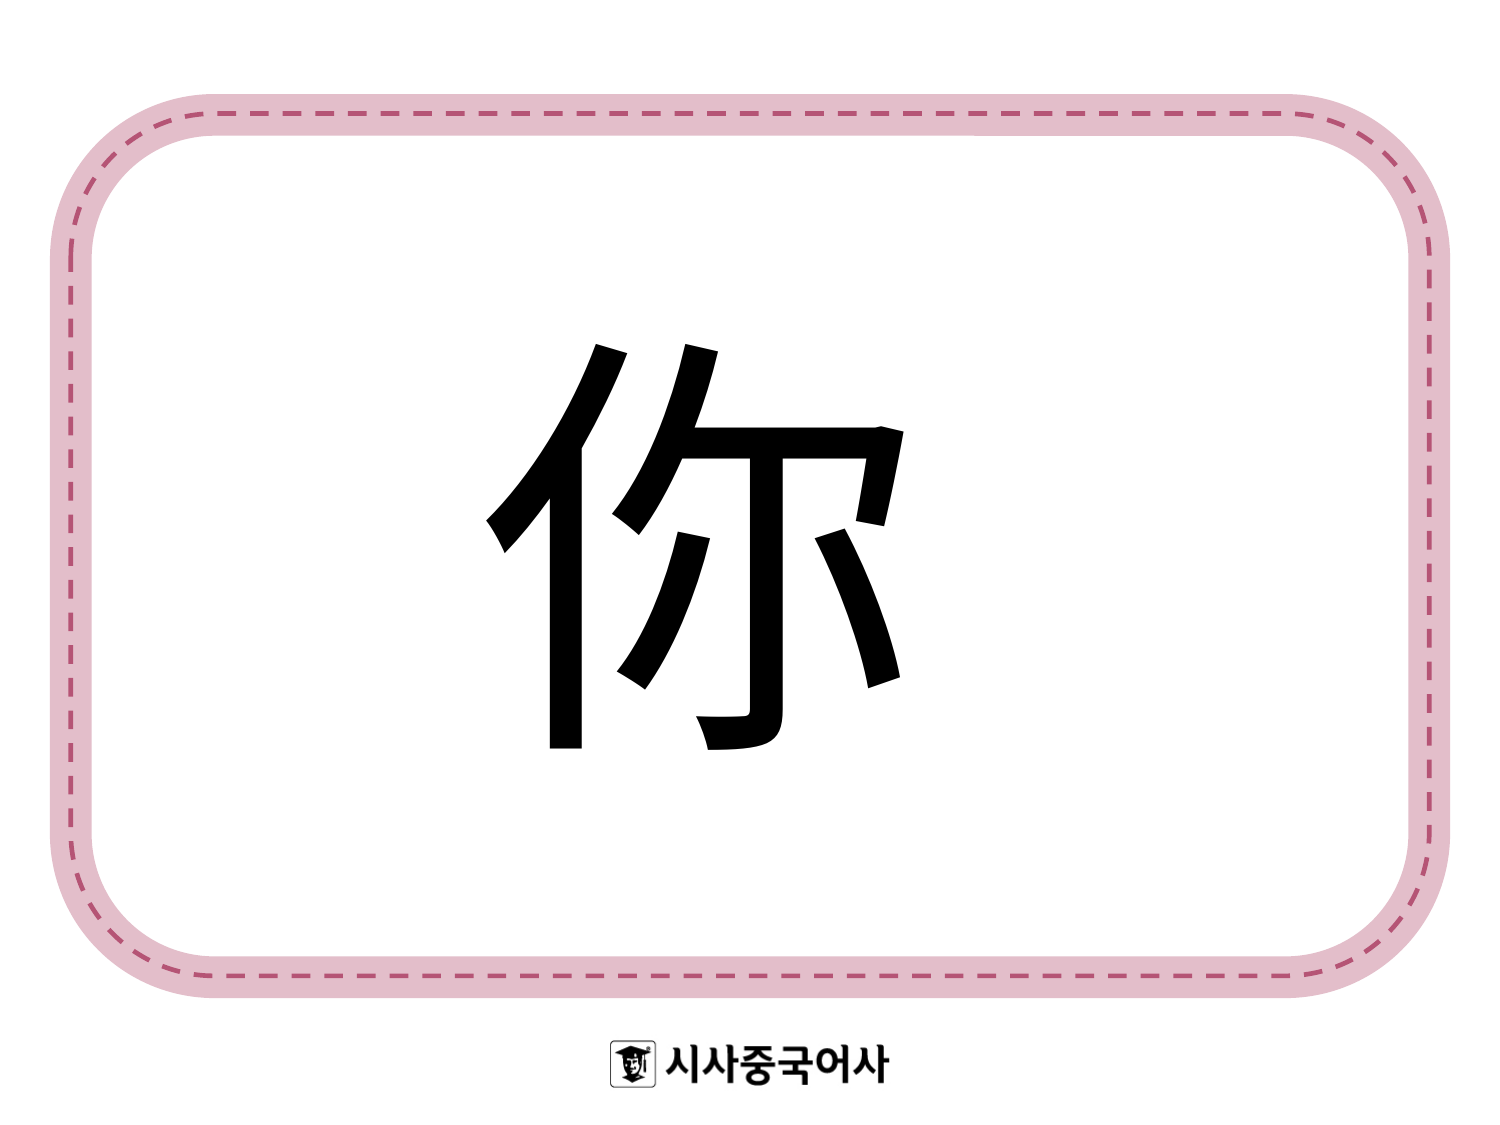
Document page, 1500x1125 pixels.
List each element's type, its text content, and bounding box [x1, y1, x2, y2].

text_box 你 [145, 189, 1354, 853]
picture [602, 1034, 898, 1094]
